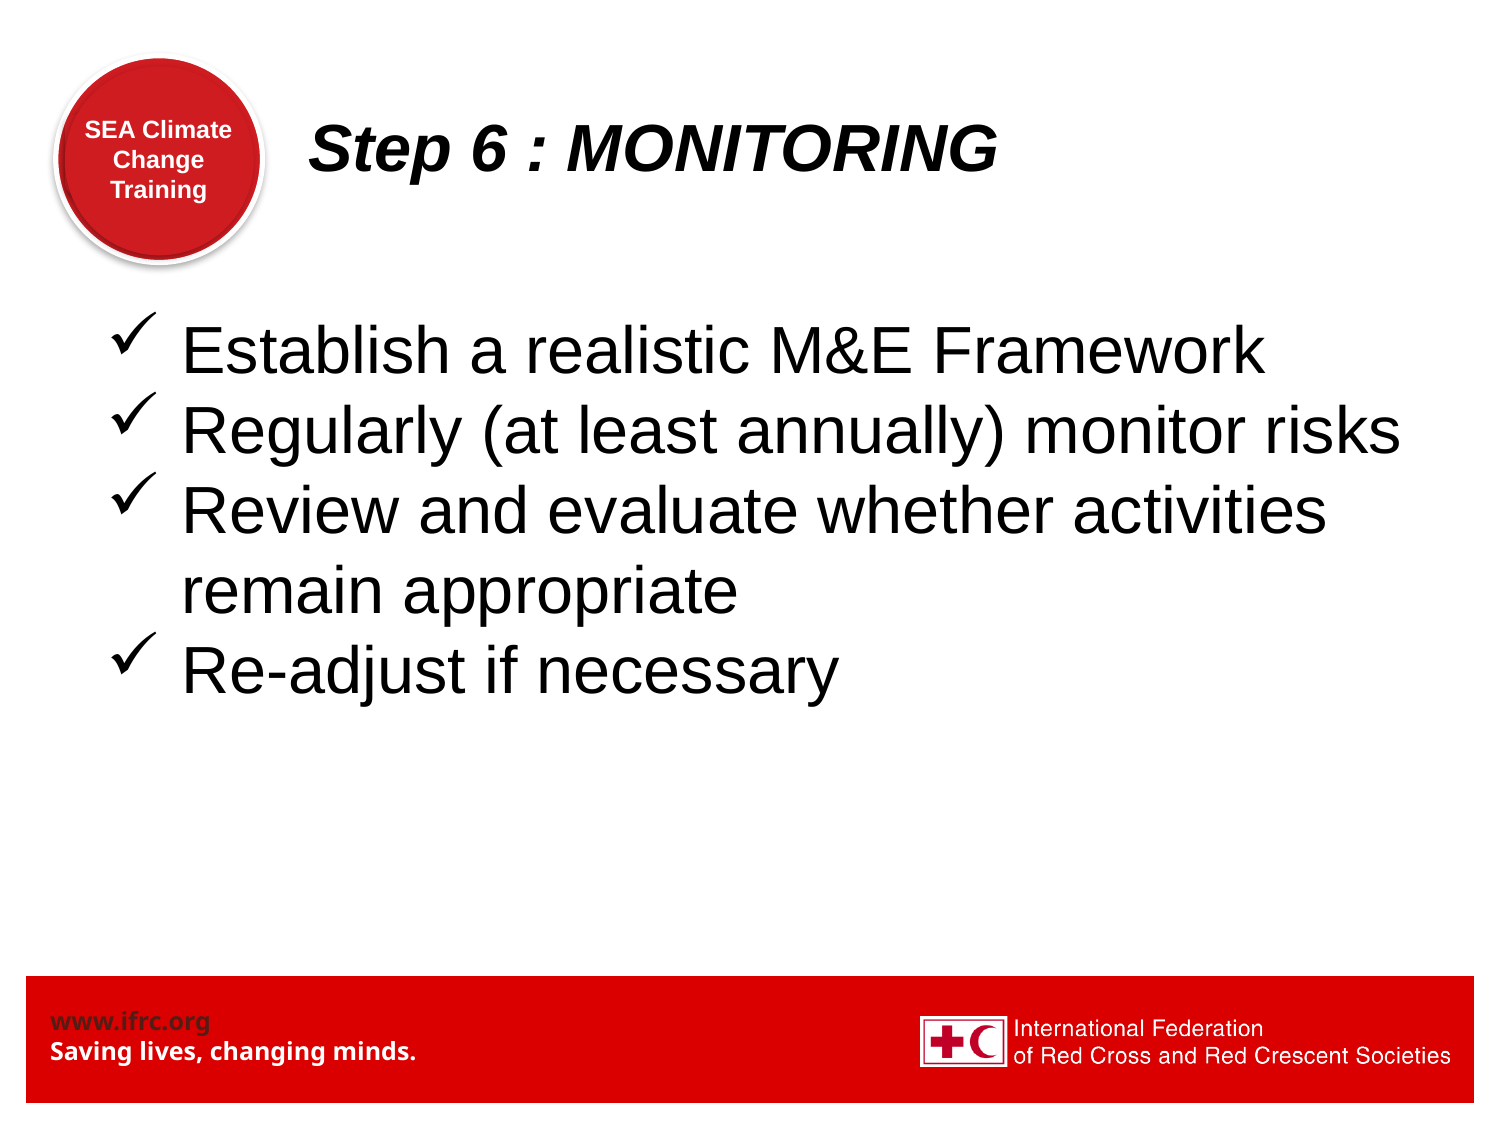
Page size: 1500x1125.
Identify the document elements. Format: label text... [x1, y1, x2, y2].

text_box Establish a realistic M&E Framework Regularly (at least annually) monitor risks Review and evaluate whether activities remain appropriate Re-adjust if necessary [91, 299, 1474, 715]
text_box Step 6 : MONITORING [293, 96, 1338, 192]
picture [920, 1016, 1450, 1067]
